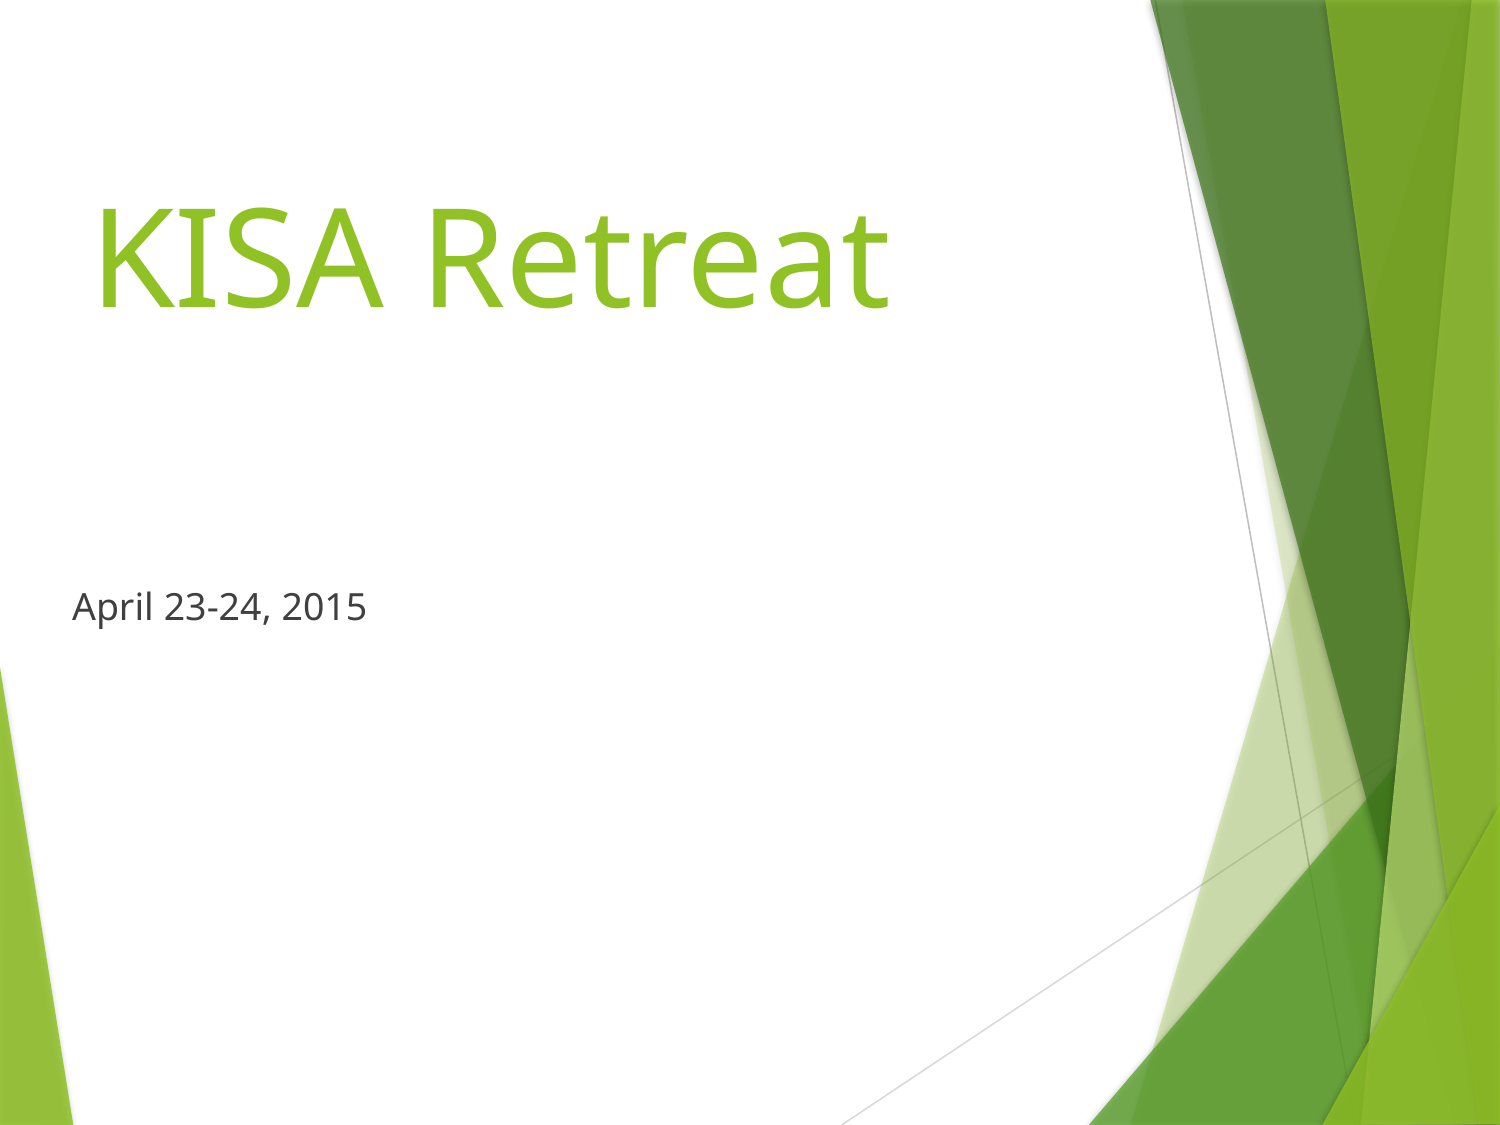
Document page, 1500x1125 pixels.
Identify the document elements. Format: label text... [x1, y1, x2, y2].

list April 23-24, 2015 [0, 575, 1350, 670]
title KISA Retreat [75, 162, 1425, 350]
